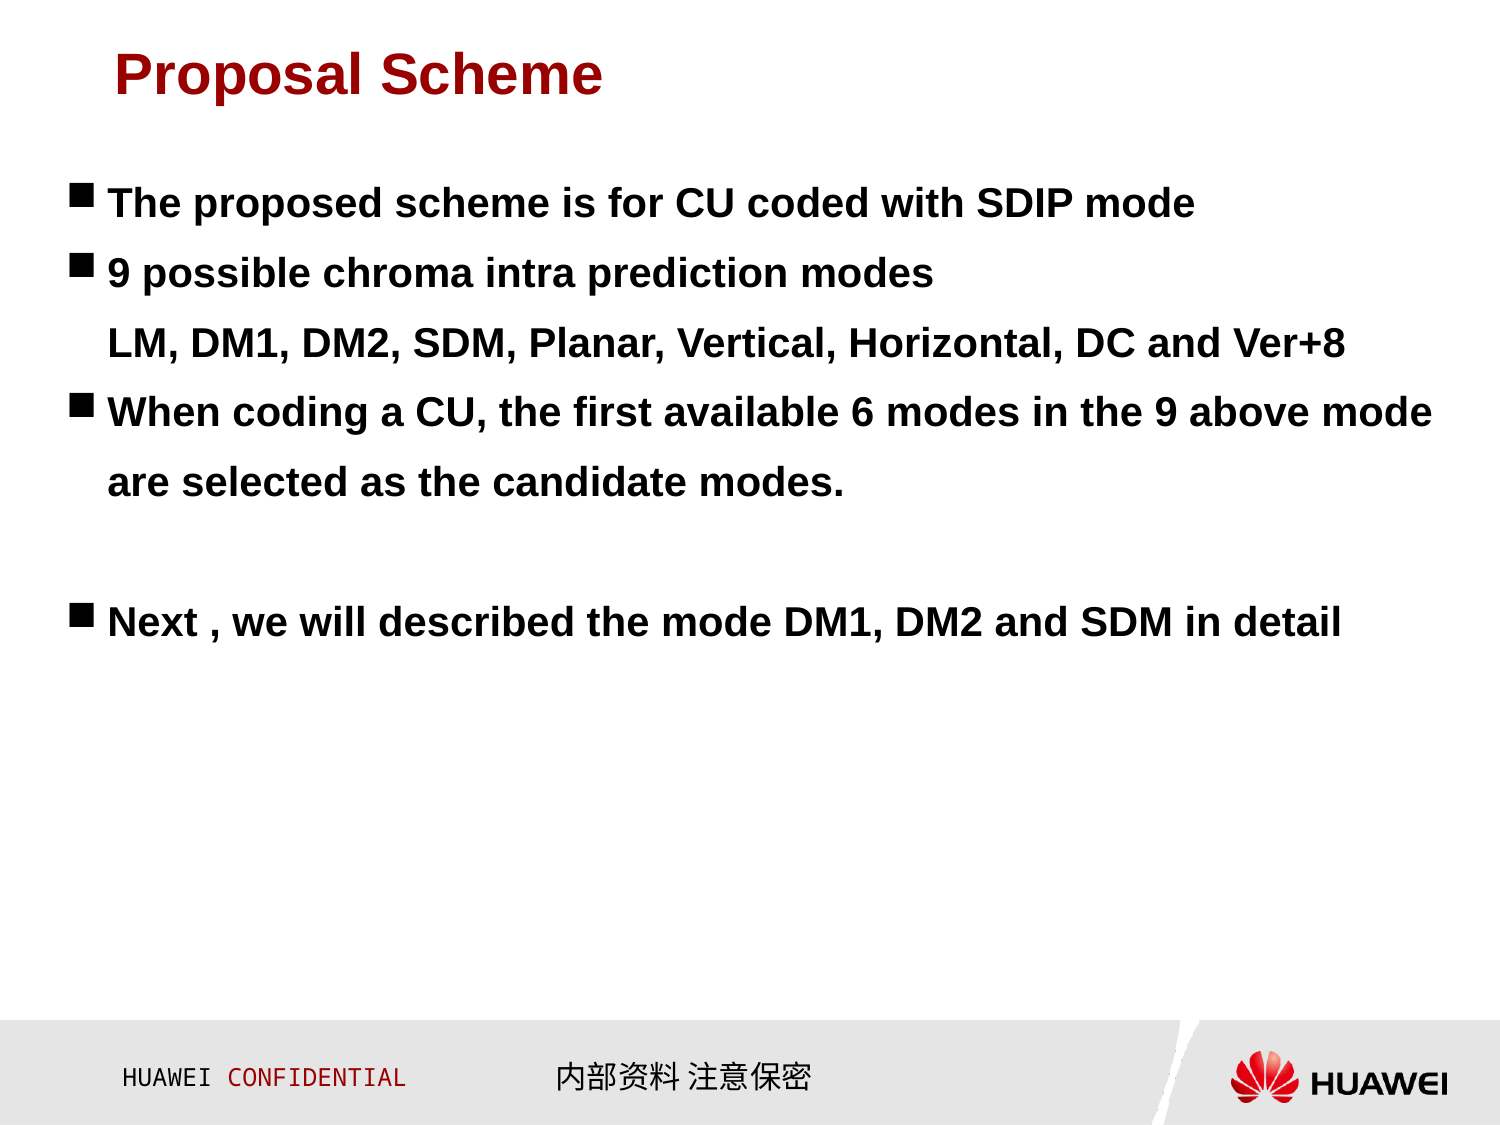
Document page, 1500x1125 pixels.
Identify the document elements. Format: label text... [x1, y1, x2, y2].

title Proposal Scheme [101, 18, 1426, 124]
list The proposed scheme is for CU coded with SDIP mode 9 possible chroma intra prediction modes LM, DM1, DM2, SDM, Planar, Vertical, Horizontal, DC and Ver+8 When coding a CU, the first available 6 modes in the 9 above mode are selected as the candidate modes. Next , we will described the mode DM1, DM2 and SDM in detail [52, 148, 1448, 1006]
picture [0, 1020, 1500, 1125]
